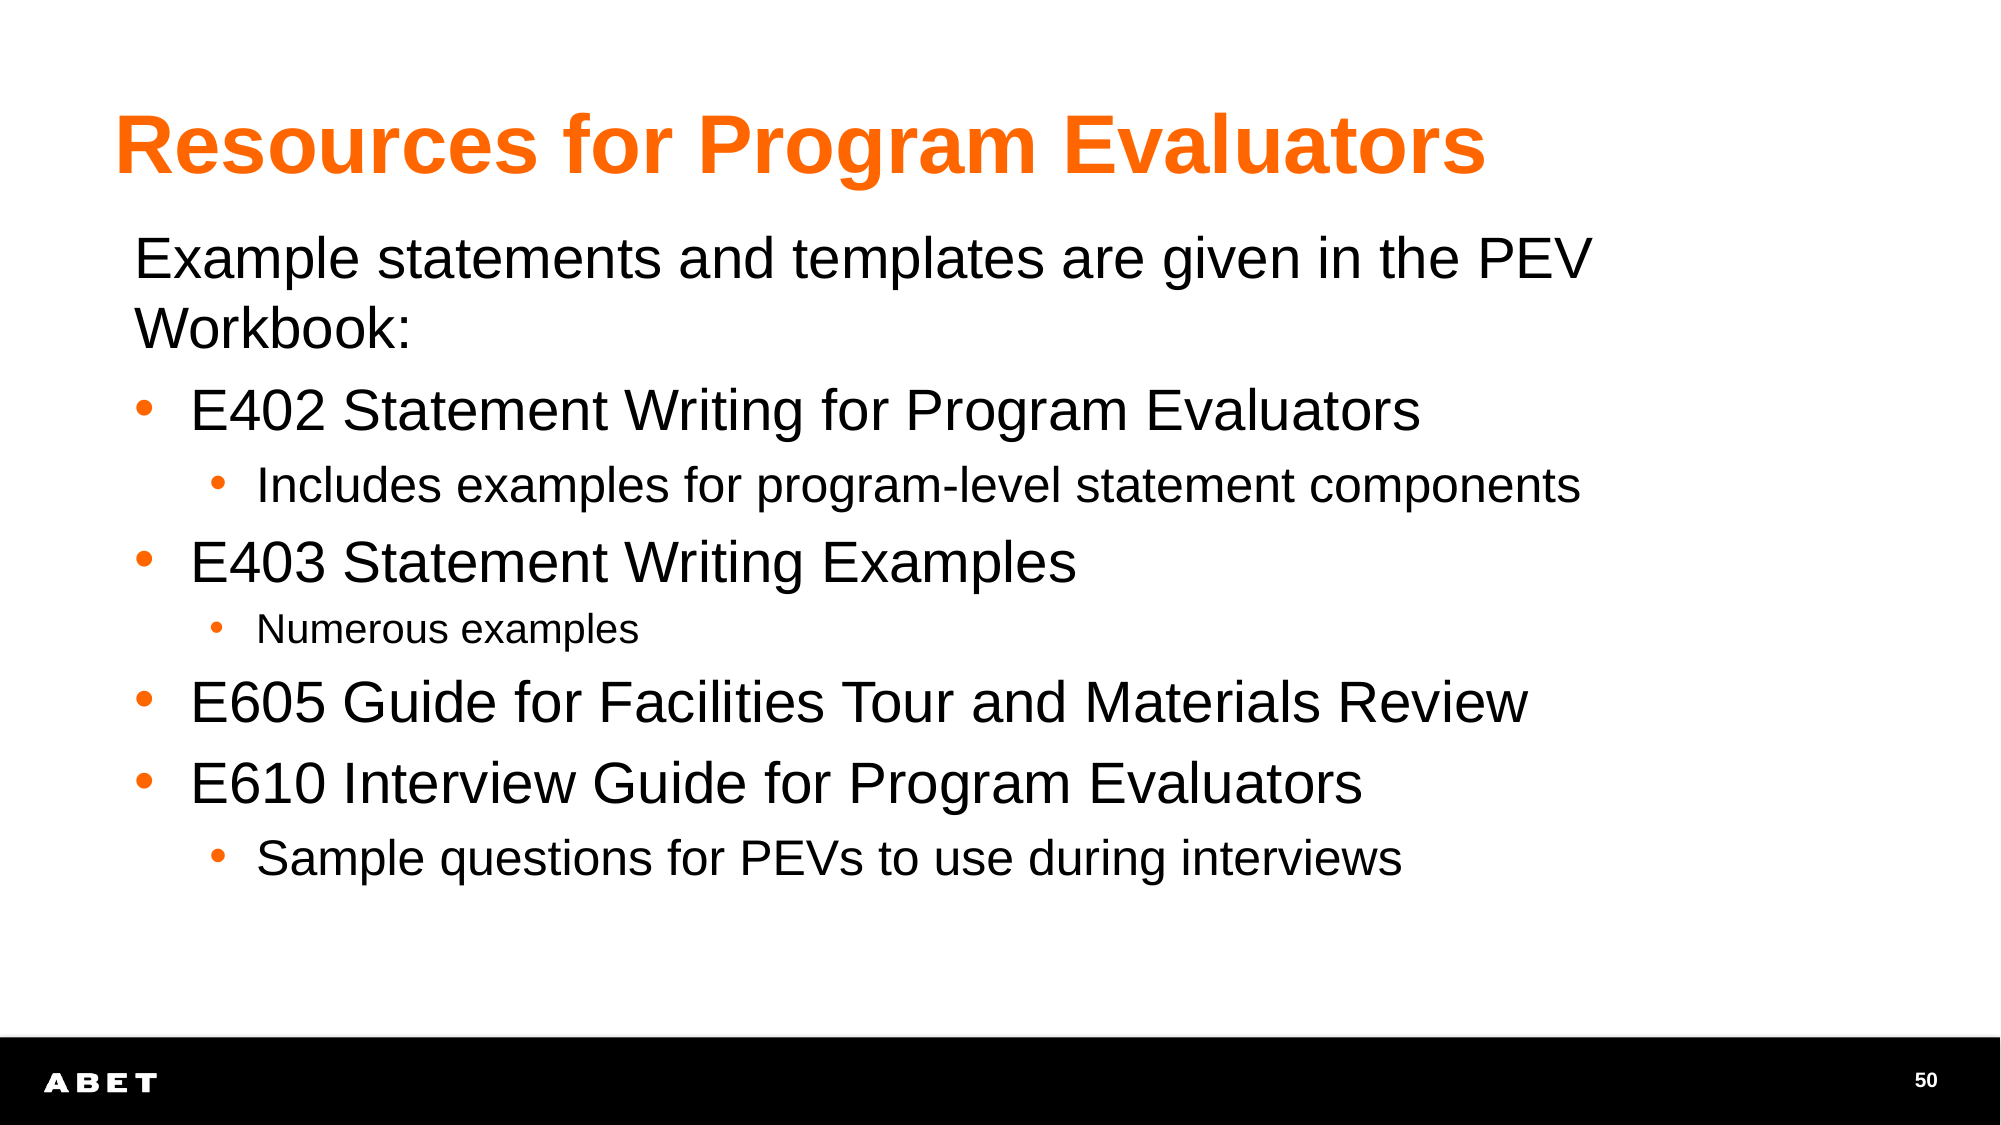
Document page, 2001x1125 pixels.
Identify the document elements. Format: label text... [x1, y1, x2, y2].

list Example statements and templates are given in the PEV Workbook: E402 Statement Writing for Program Evaluators Includes examples for program-level statement components E403 Statement Writing Examples Numerous examples E605 Guide for Facilities Tour and Materials Review E610 Interview Guide for Program Evaluators Sample questions for PEVs to use during interviews [119, 213, 1729, 1000]
picture [16, 1052, 184, 1113]
title Resources for Program Evaluators [99, 82, 1900, 213]
